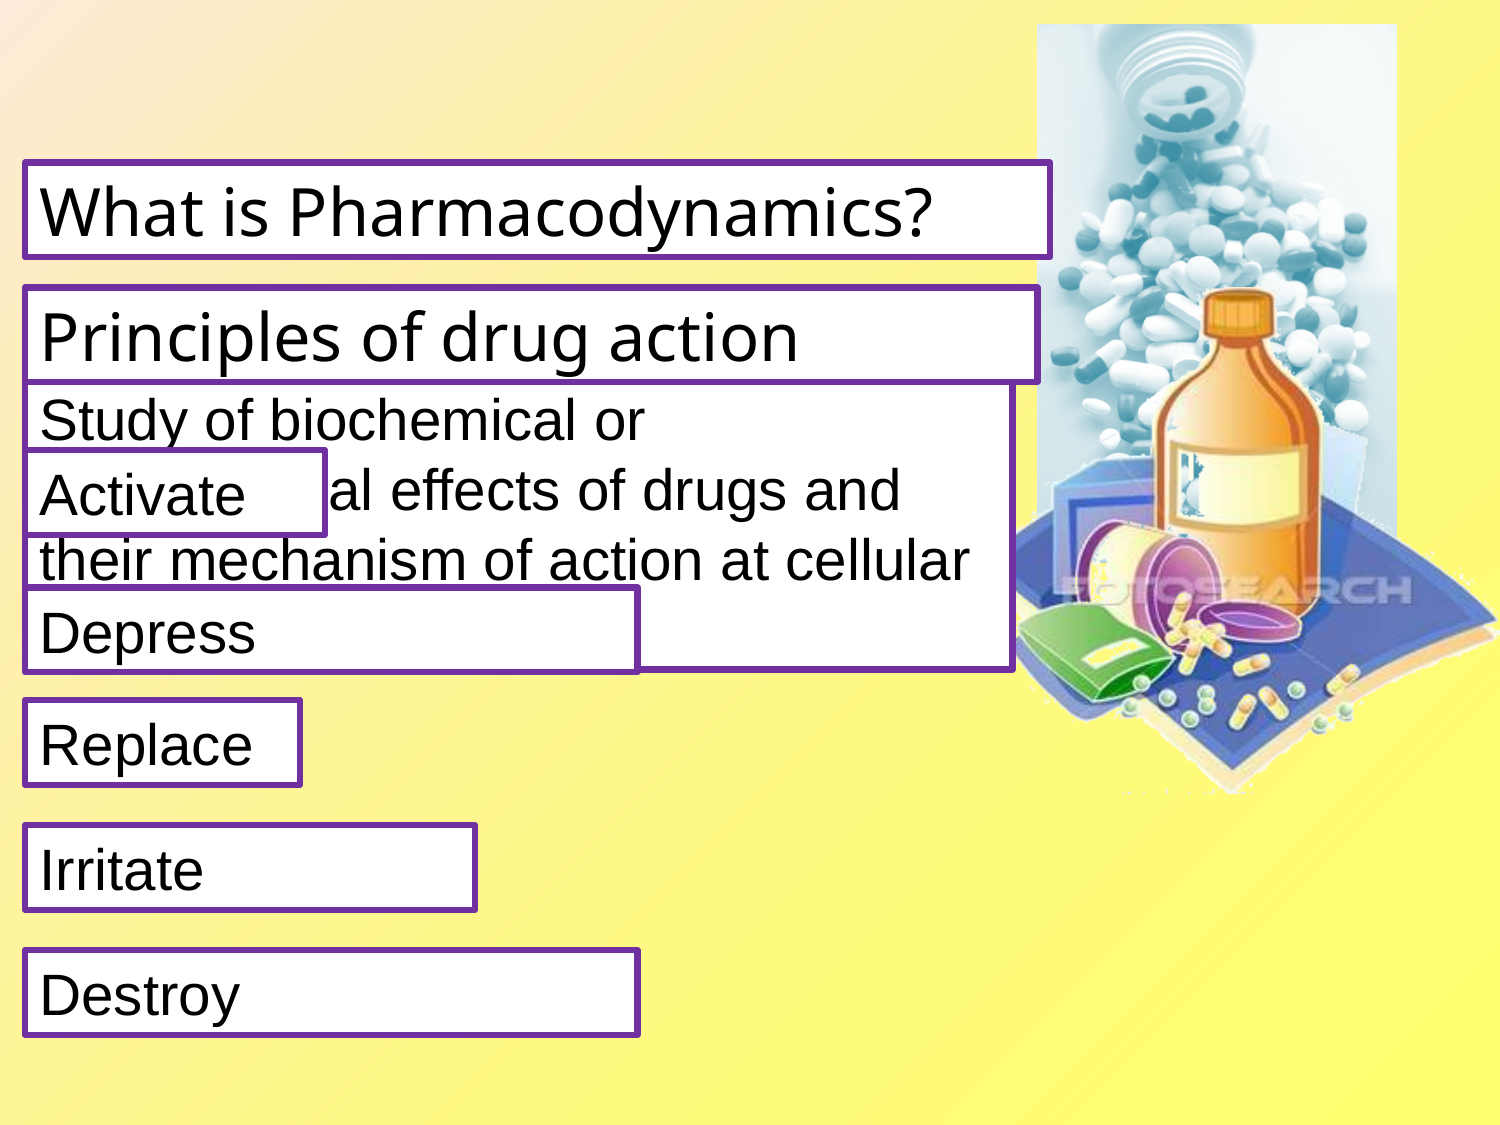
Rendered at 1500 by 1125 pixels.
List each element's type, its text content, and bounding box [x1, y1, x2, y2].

text_box Depress [24, 587, 638, 673]
text_box Destroy [24, 950, 638, 1035]
text_box Activate [24, 450, 325, 535]
text_box [0, 0, 1500, 1125]
text_box What is Pharmacodynamics? [24, 162, 1032, 258]
text_box Study of biochemical or physiological effects of drugs and their mechanism of action at cellular and organ level [24, 383, 969, 670]
text_box Irritate [24, 825, 475, 910]
picture [974, 24, 1500, 794]
text_box Principles of drug action [24, 287, 972, 383]
text_box Replace [24, 699, 300, 785]
